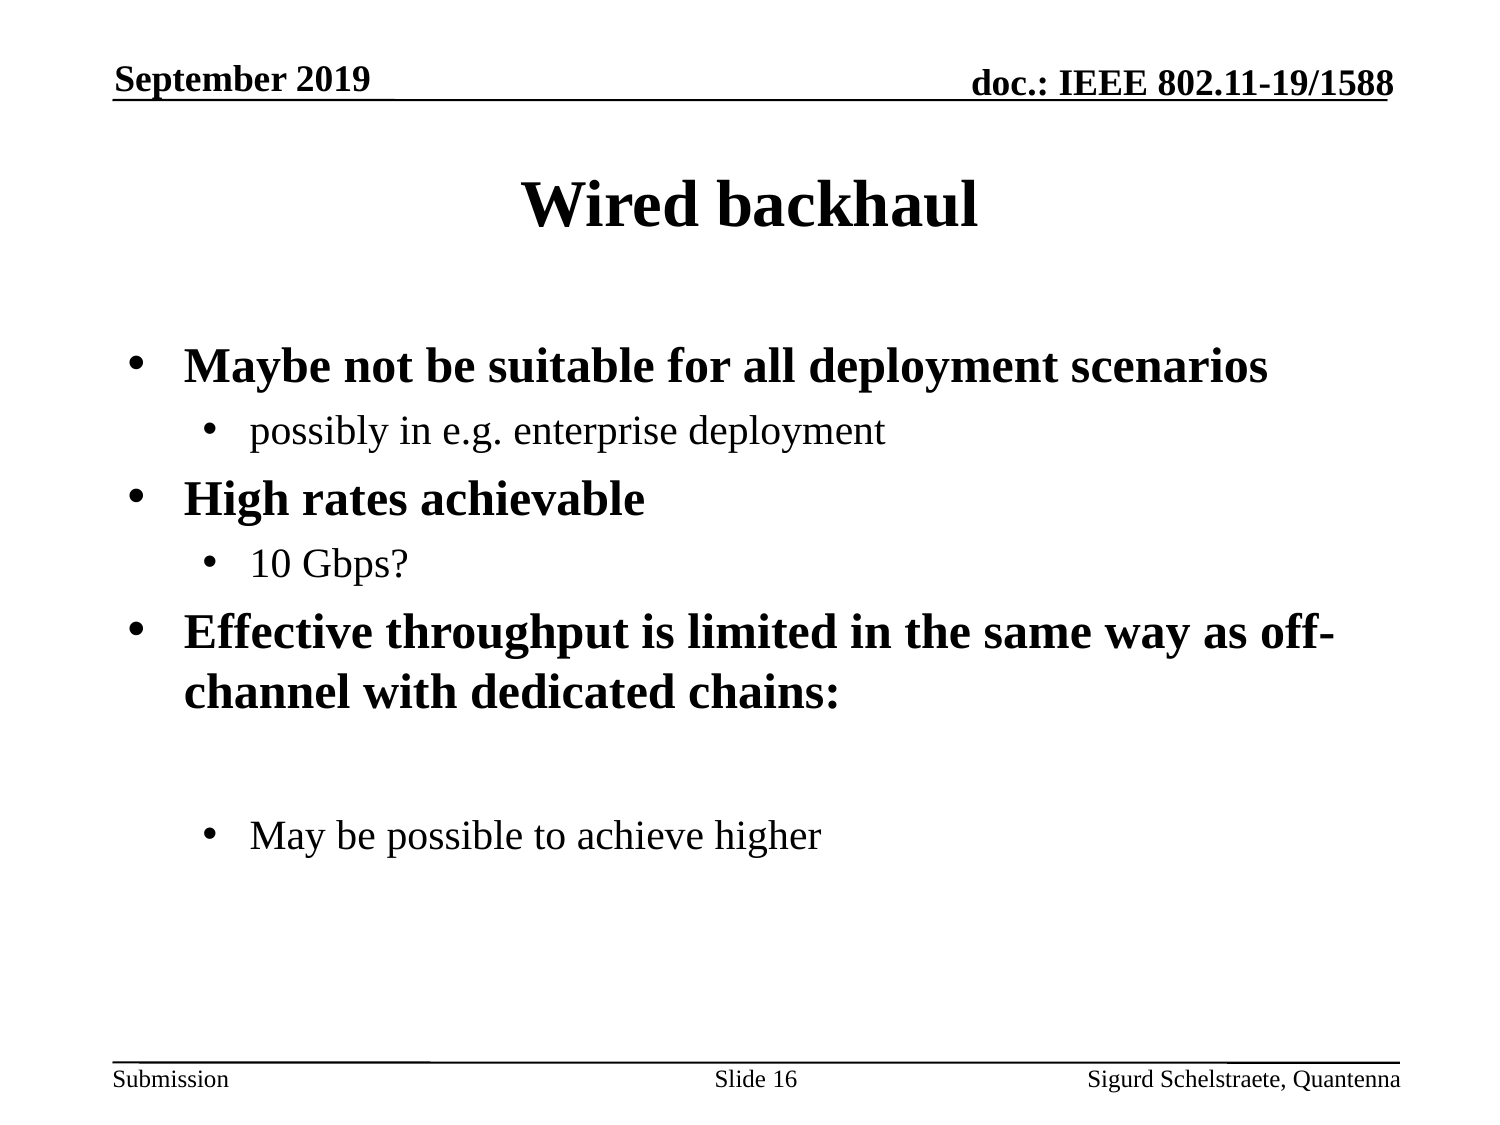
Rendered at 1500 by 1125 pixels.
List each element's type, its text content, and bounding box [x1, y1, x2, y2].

title Wired backhaul [112, 112, 1388, 288]
footer Sigurd Schelstraete, Quantenna [878, 1061, 1402, 1093]
slide_number Slide 16 [712, 1061, 800, 1123]
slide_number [114, 54, 423, 100]
